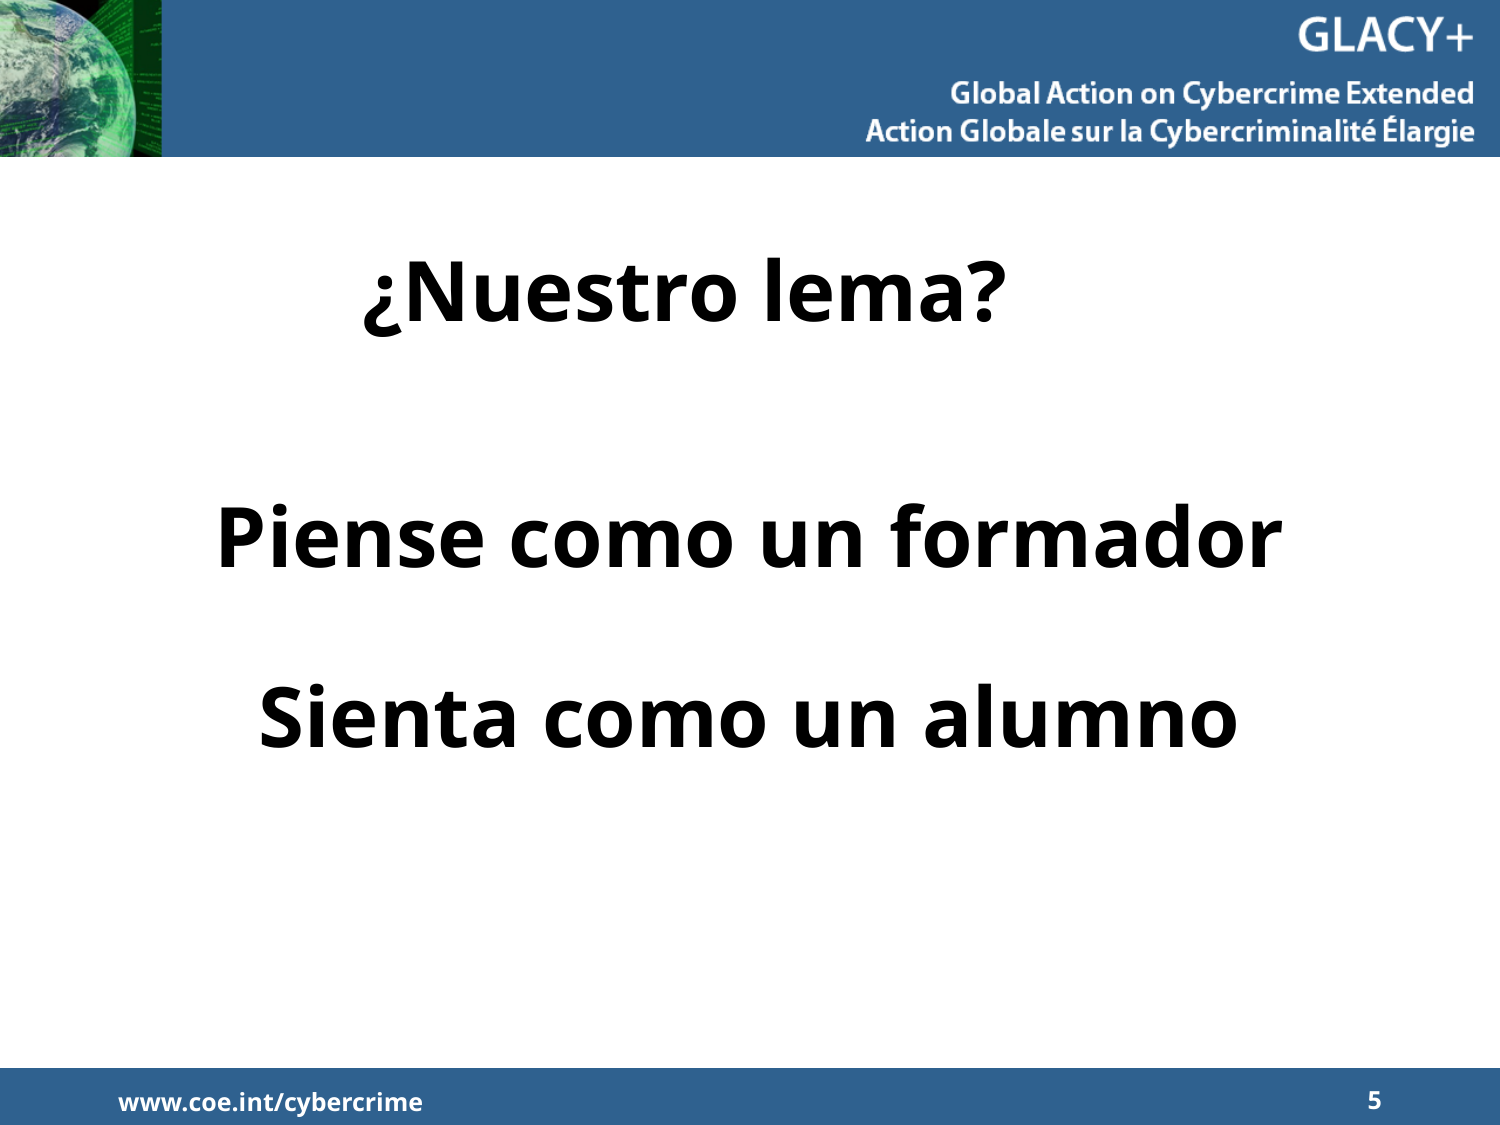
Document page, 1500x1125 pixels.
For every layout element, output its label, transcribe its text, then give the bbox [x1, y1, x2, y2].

slide_number 5 [1059, 1071, 1397, 1125]
picture [0, 0, 1500, 157]
text_box ¿Nuestro lema? [279, 230, 1114, 346]
slide_number www.coe.int/cybercrime [103, 1071, 491, 1125]
title Piense como un formador Sienta como un alumno [103, 450, 1397, 910]
